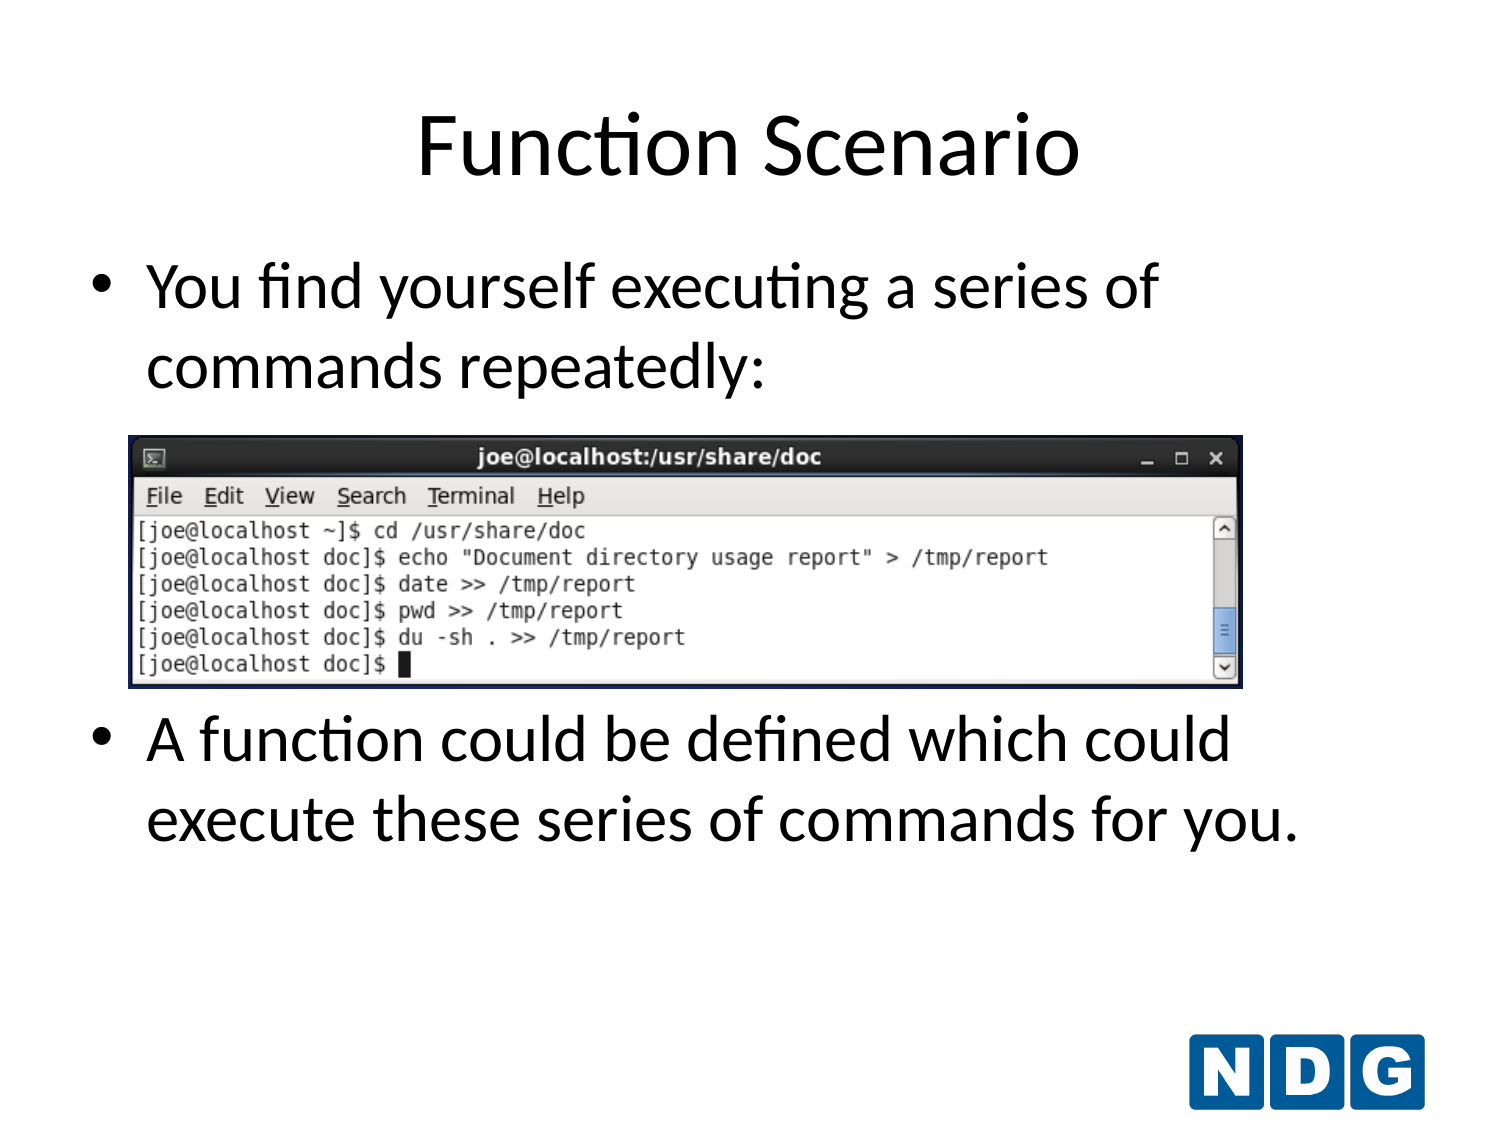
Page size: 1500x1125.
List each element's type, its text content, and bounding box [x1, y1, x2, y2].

title Function Scenario [74, 44, 1426, 233]
picture [1189, 1034, 1425, 1110]
list You find yourself executing a series of commands repeatedly: A function could be defined which could execute these series of commands for you. [74, 234, 1426, 978]
picture [127, 435, 1243, 690]
